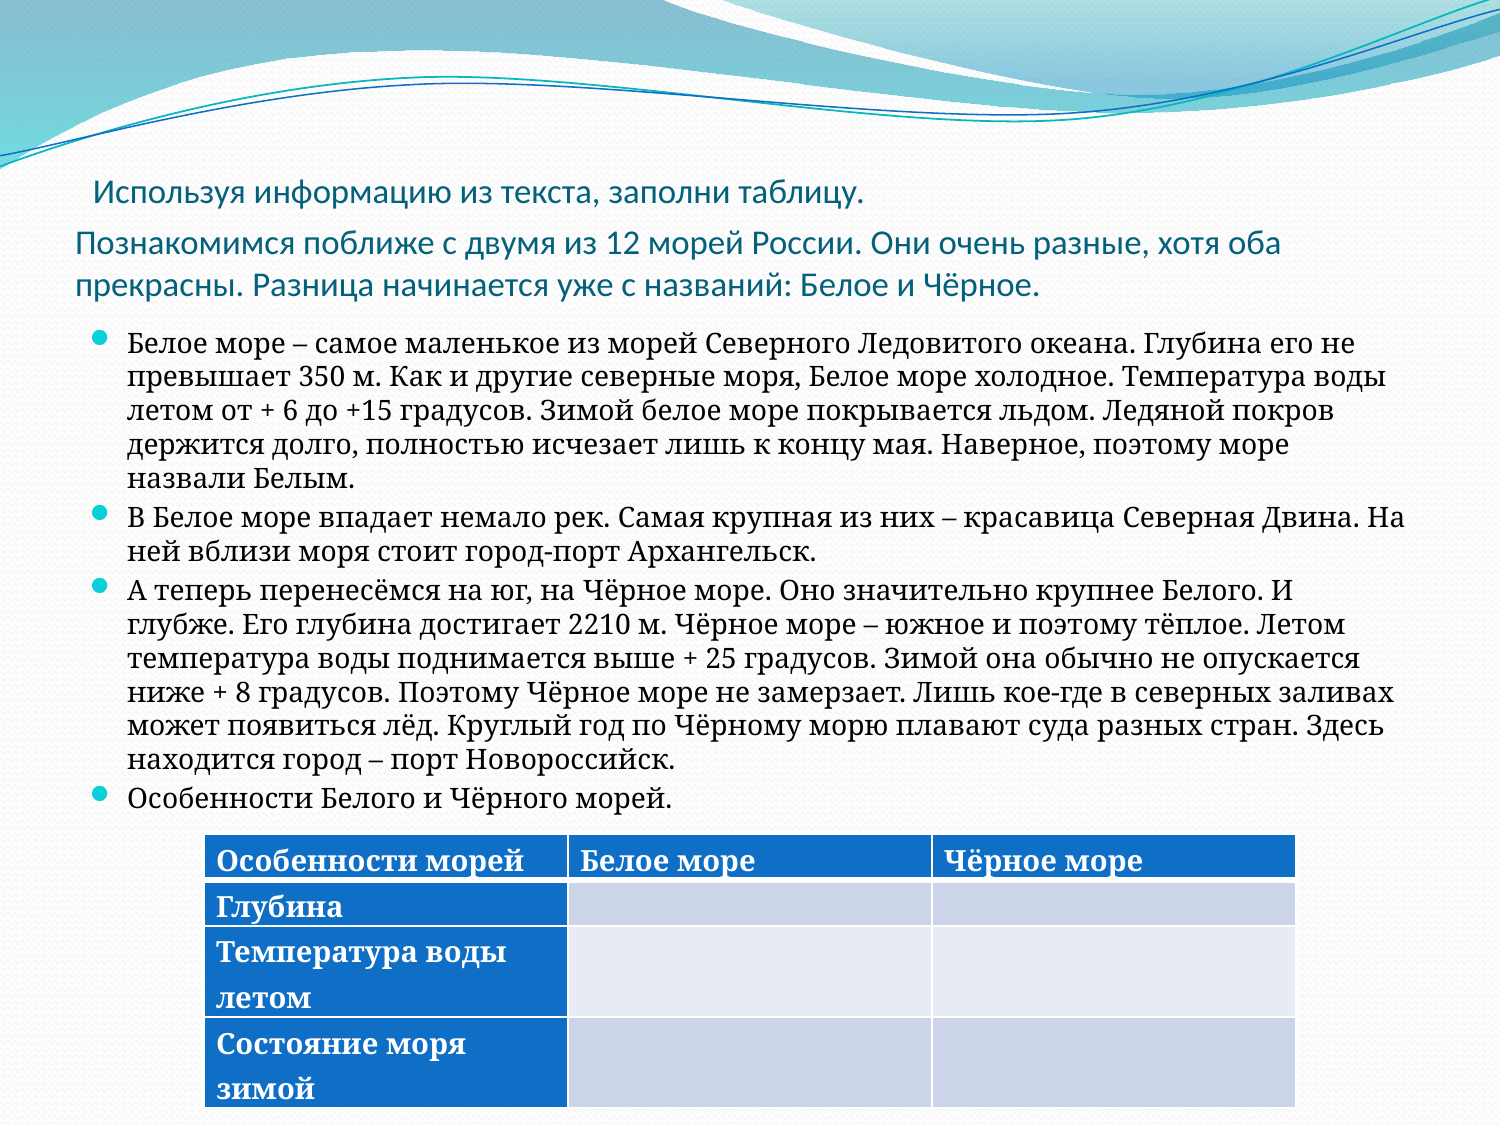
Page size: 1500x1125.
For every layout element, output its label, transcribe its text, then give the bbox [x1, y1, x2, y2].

table_header Особенности морей [205, 835, 567, 877]
table_header Чёрное море [933, 835, 1295, 877]
table_cell [569, 883, 931, 925]
table_cell [569, 927, 931, 1016]
table_header Белое море [569, 835, 931, 877]
table_cell [933, 927, 1295, 1016]
table_cell Глубина [205, 883, 567, 925]
table_cell [933, 1018, 1295, 1107]
table_cell [569, 1018, 931, 1107]
list Белое море – самое маленькое из морей Северного Ледовитого океана. Глубина его не превышает 350 м. Как и другие северные моря, Белое море холодное. Температура воды летом от + 6 до +15 градусов. Зимой белое море покрывается льдом. Ледяной покров держится долго, полностью исчезает лишь к концу мая. Наверное, поэтому море назвали Белым. В Белое море впадает немало рек. Самая крупная из них – красавица Северная Двина. На ней вблизи моря стоит город-порт Архангельск. А теперь перенесёмся на юг, на Чёрное море. Оно значительно крупнее Белого. И глубже. Его глубина достигает 2210 м. Чёрное море – южное и поэтому тёплое. Летом температура воды поднимается выше + 25 градусов. Зимой она обычно не опускается ниже + 8 градусов. Поэтому Чёрное море не замерзает. Лишь кое-где в северных заливах может появиться лёд. Круглый год по Чёрному морю плавают суда разных стран. Здесь находится город – порт Новороссийск. Особенности Белого и Чёрного морей. [75, 317, 1425, 823]
table_cell [933, 883, 1295, 925]
table_cell Температура воды летом [205, 927, 567, 1016]
table_cell Состояние моря зимой [205, 1018, 567, 1107]
title Используя информацию из текста, заполни таблицу. Познакомимся поближе с двумя из 12 морей России. Они очень разные, хотя оба прекрасны. Разница начинается уже с названий: Белое и Чёрное. [75, 115, 1425, 303]
